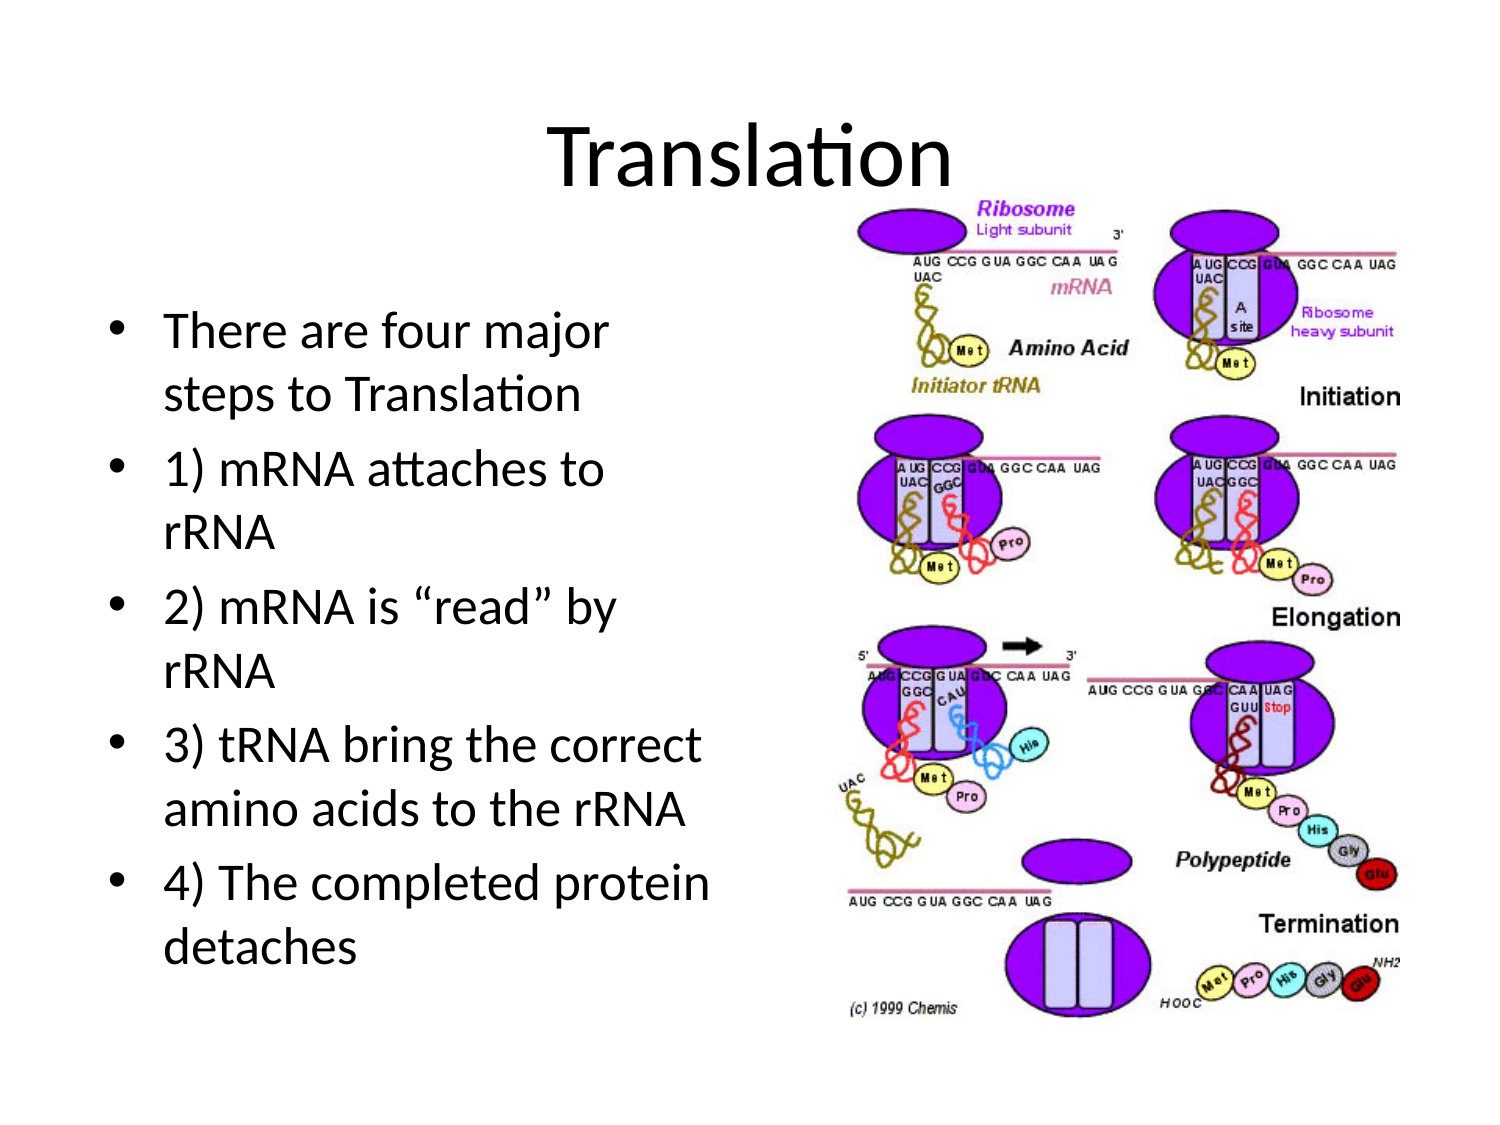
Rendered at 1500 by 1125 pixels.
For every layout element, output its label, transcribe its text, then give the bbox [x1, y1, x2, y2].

list There are four major steps to Translation 1) mRNA attaches to rRNA 2) mRNA is “read” by rRNA 3) tRNA bring the correct amino acids to the rRNA 4) The completed protein detaches [92, 287, 737, 988]
title Translation [94, 50, 1407, 250]
picture [812, 199, 1401, 1019]
